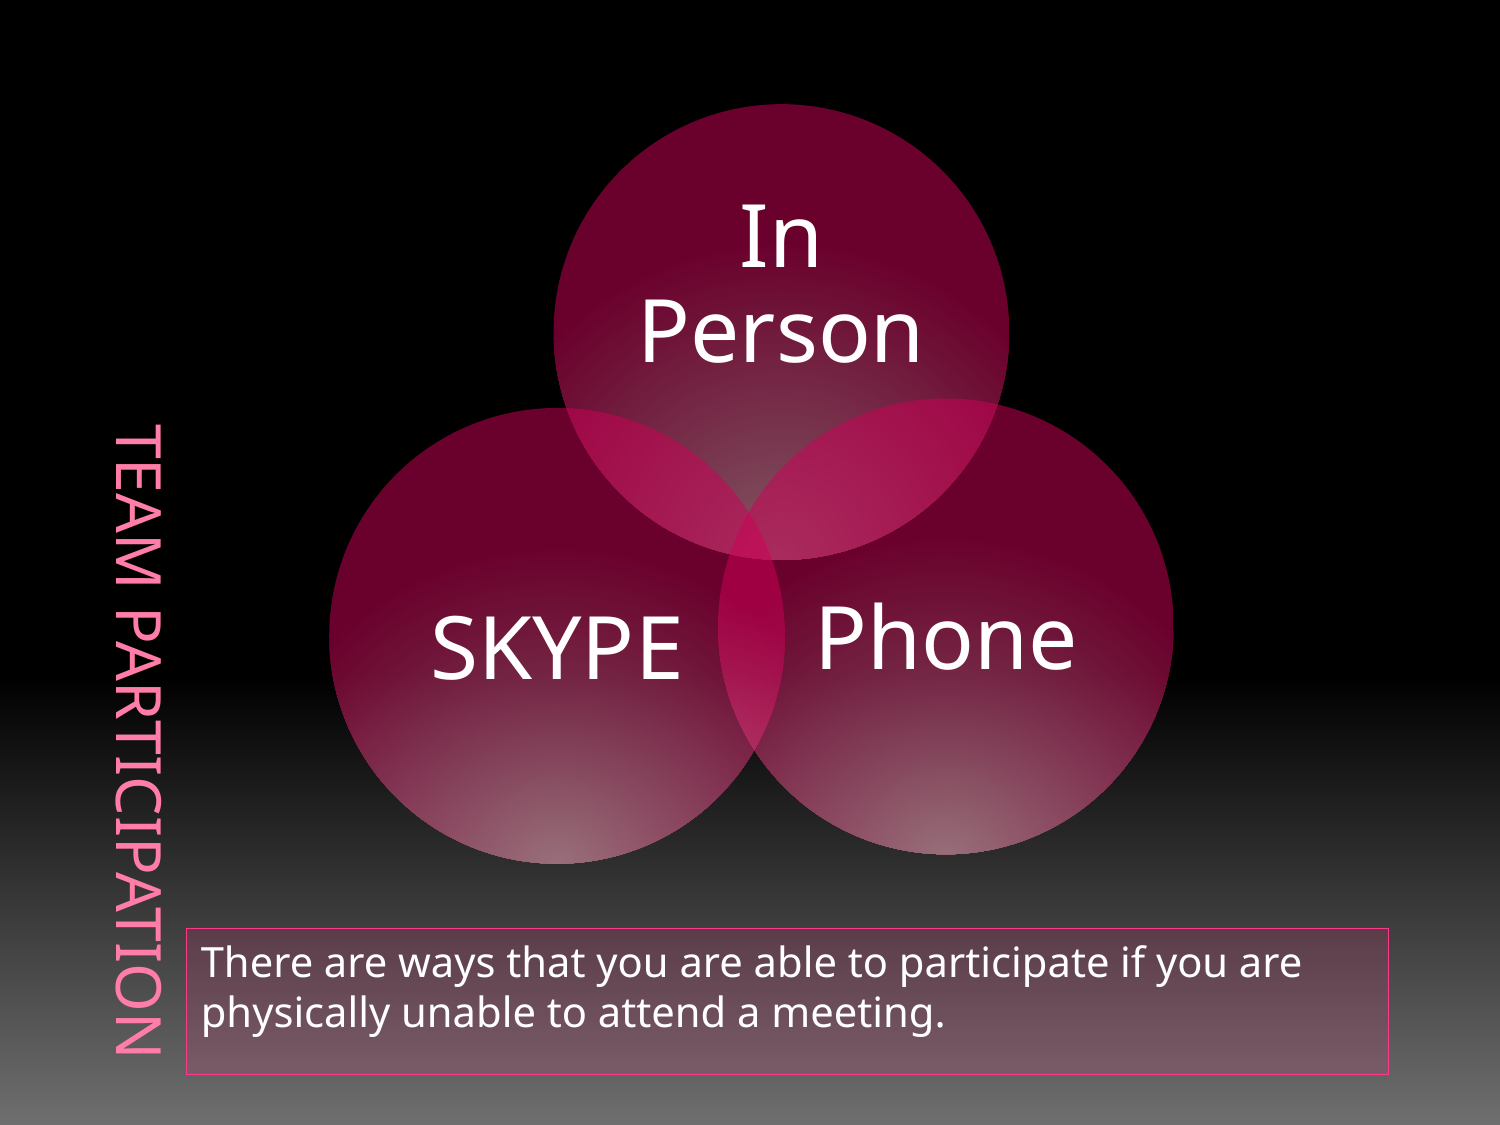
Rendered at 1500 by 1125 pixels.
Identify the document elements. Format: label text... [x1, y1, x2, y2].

list There are ways that you are able to participate if you are physically unable to attend a meeting. [186, 928, 1389, 1075]
title Team Participation [36, 24, 186, 1075]
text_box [219, 103, 1344, 864]
